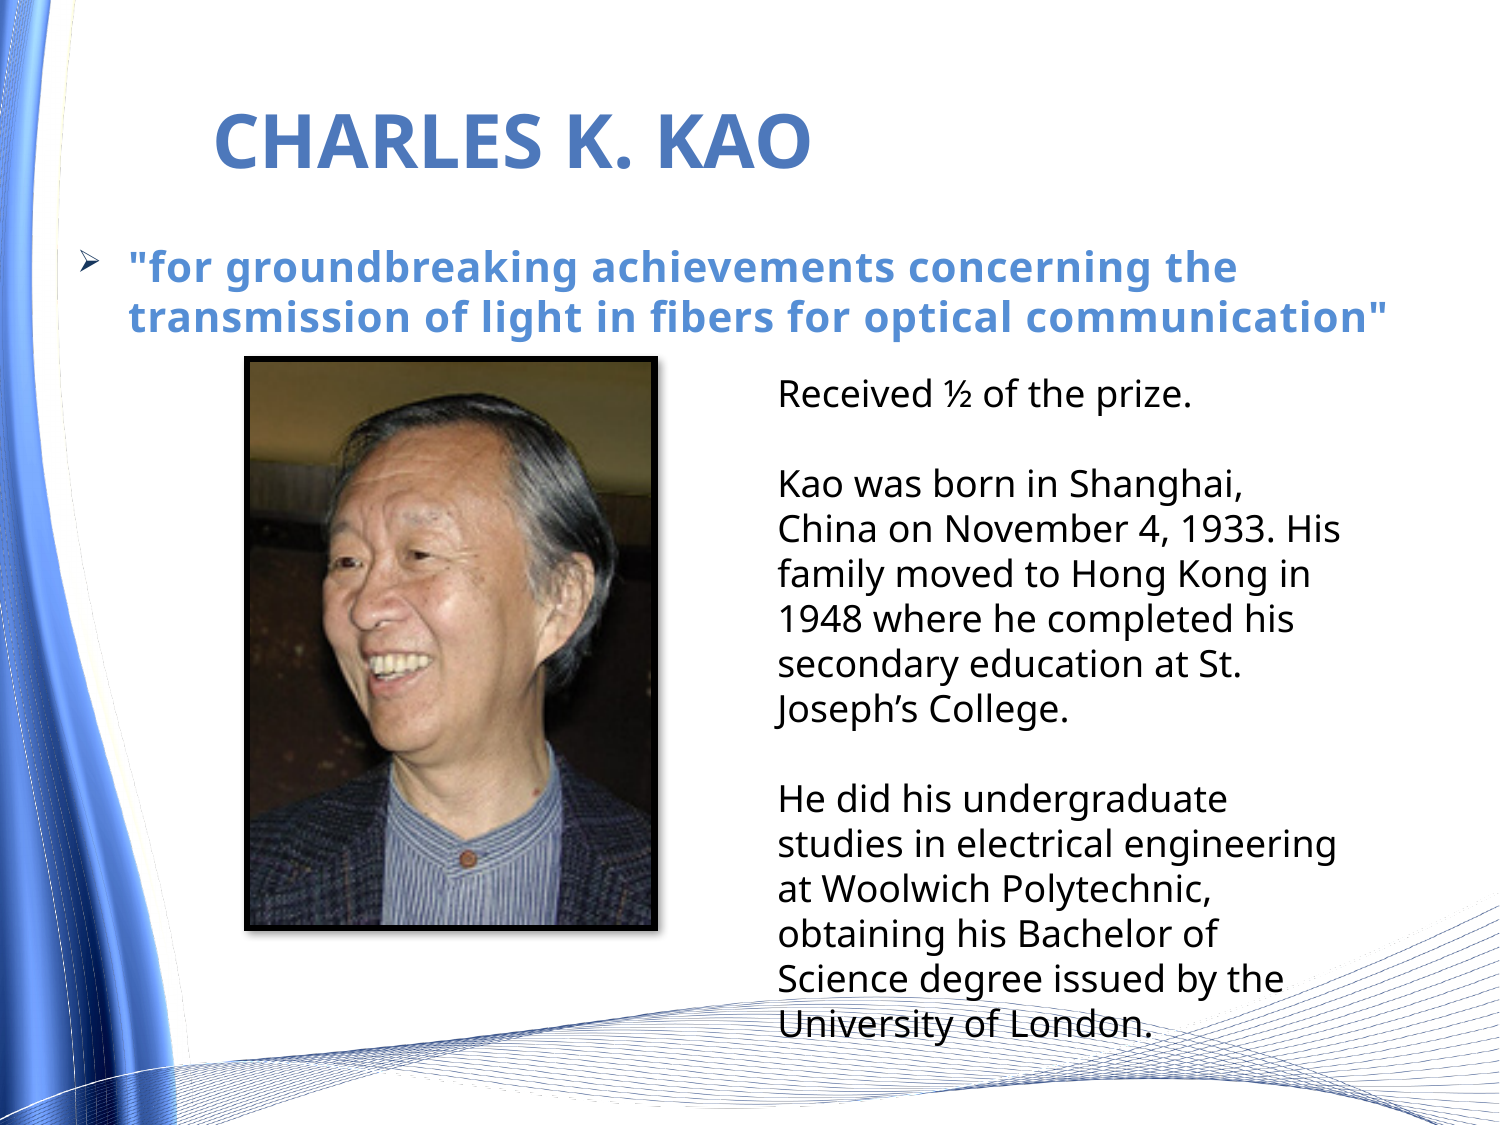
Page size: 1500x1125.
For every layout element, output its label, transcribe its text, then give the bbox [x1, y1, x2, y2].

list "for groundbreaking achievements concerning the transmission of light in fibers for optical communication" [62, 232, 1425, 350]
title Charles K. Kao [197, 45, 1425, 232]
picture [249, 362, 652, 926]
text_box Received ½ of the prize. Kao was born in Shanghai, China on November 4, 1933. His family moved to Hong Kong in 1948 where he completed his secondary education at St. Joseph’s College. He did his undergraduate studies in electrical engineering at Woolwich Polytechnic, obtaining his Bachelor of Science degree issued by the University of London. [762, 362, 1363, 1053]
